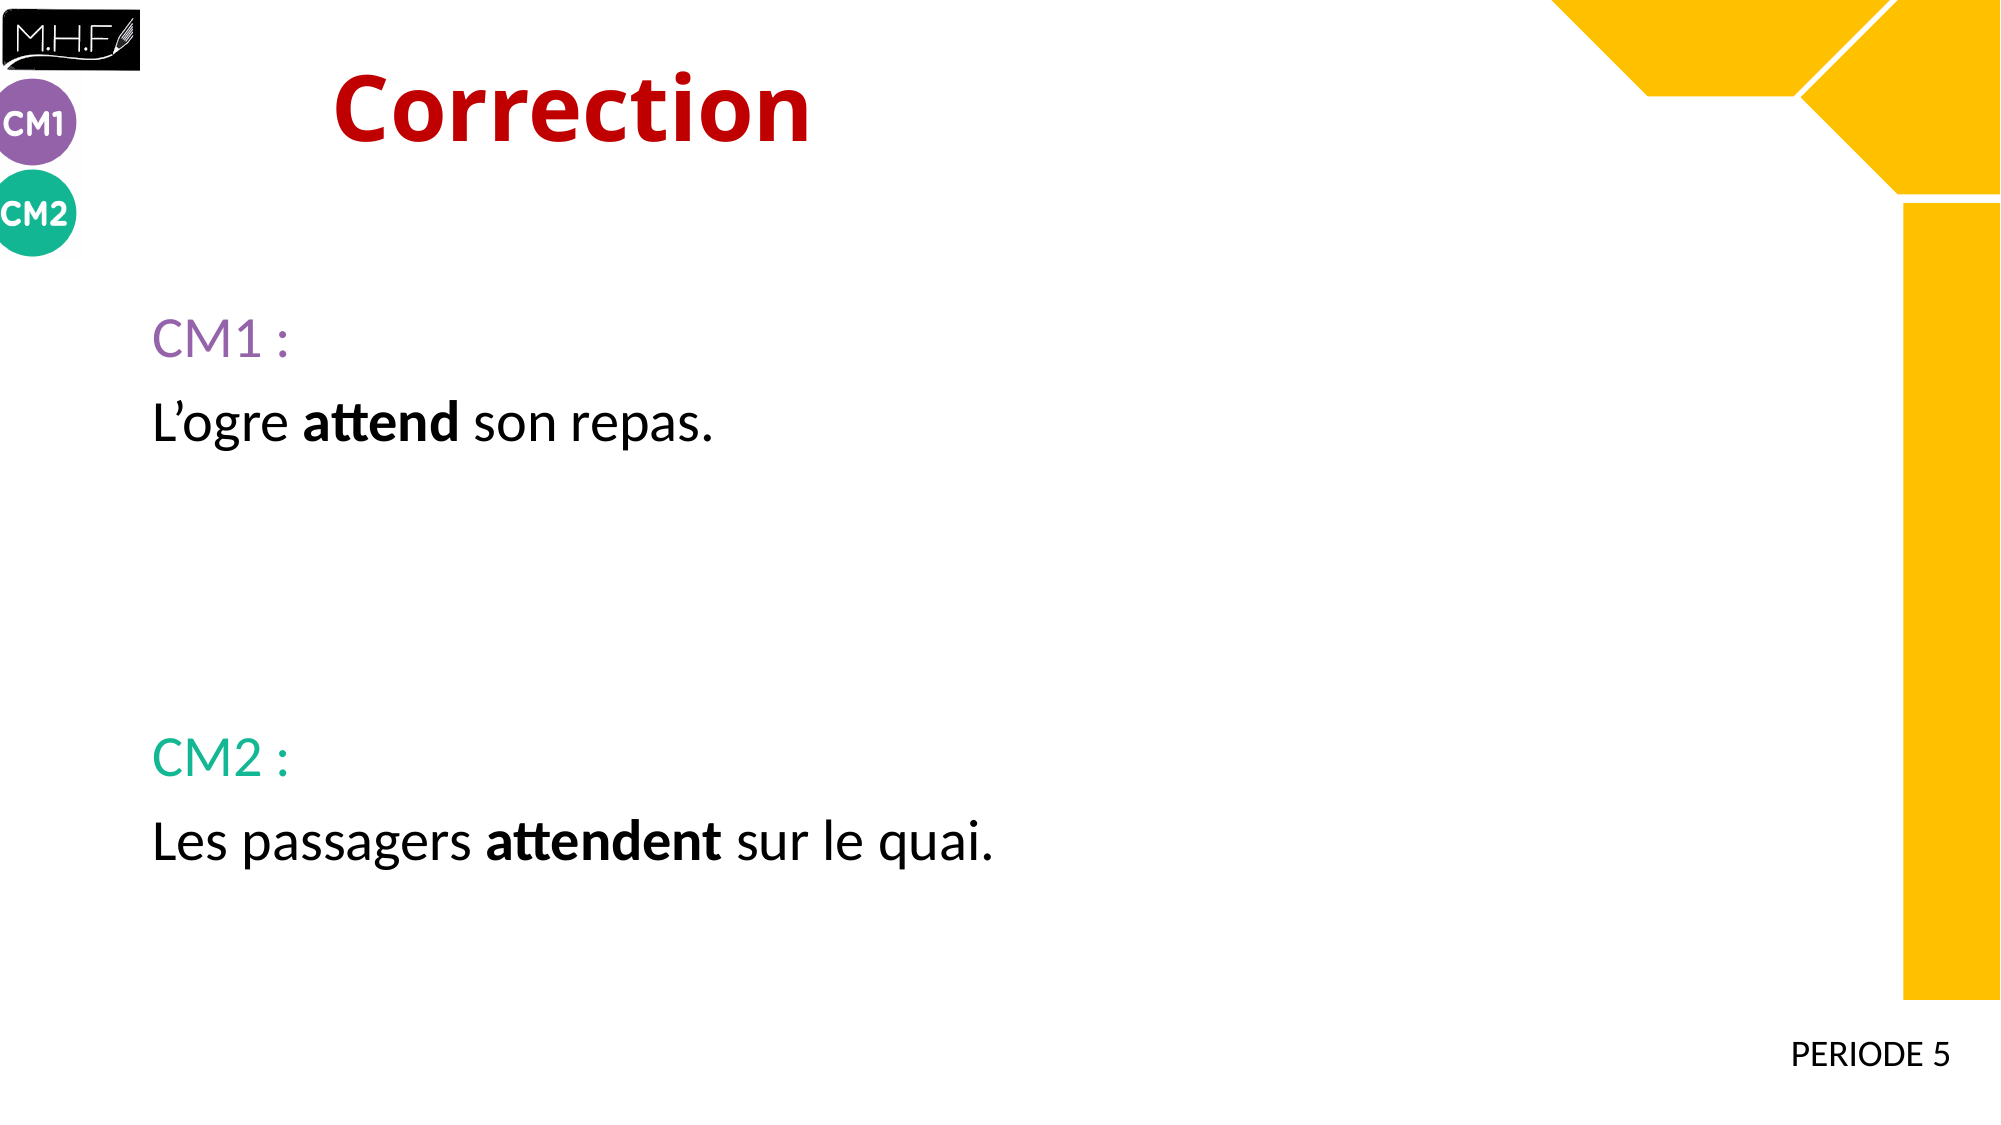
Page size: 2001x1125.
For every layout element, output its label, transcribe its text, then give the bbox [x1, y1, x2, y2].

text_box PERIODE 5 [1362, 1021, 1967, 1125]
text_box [1799, 0, 2000, 196]
text_box [1902, 202, 2000, 1001]
title Correction [316, 3, 1863, 221]
text_box [1549, 0, 1892, 98]
list CM1 : L’ogre attend son repas. CM2 : Les passagers attendent sur le quai. [137, 299, 1863, 1014]
picture [0, 7, 140, 259]
